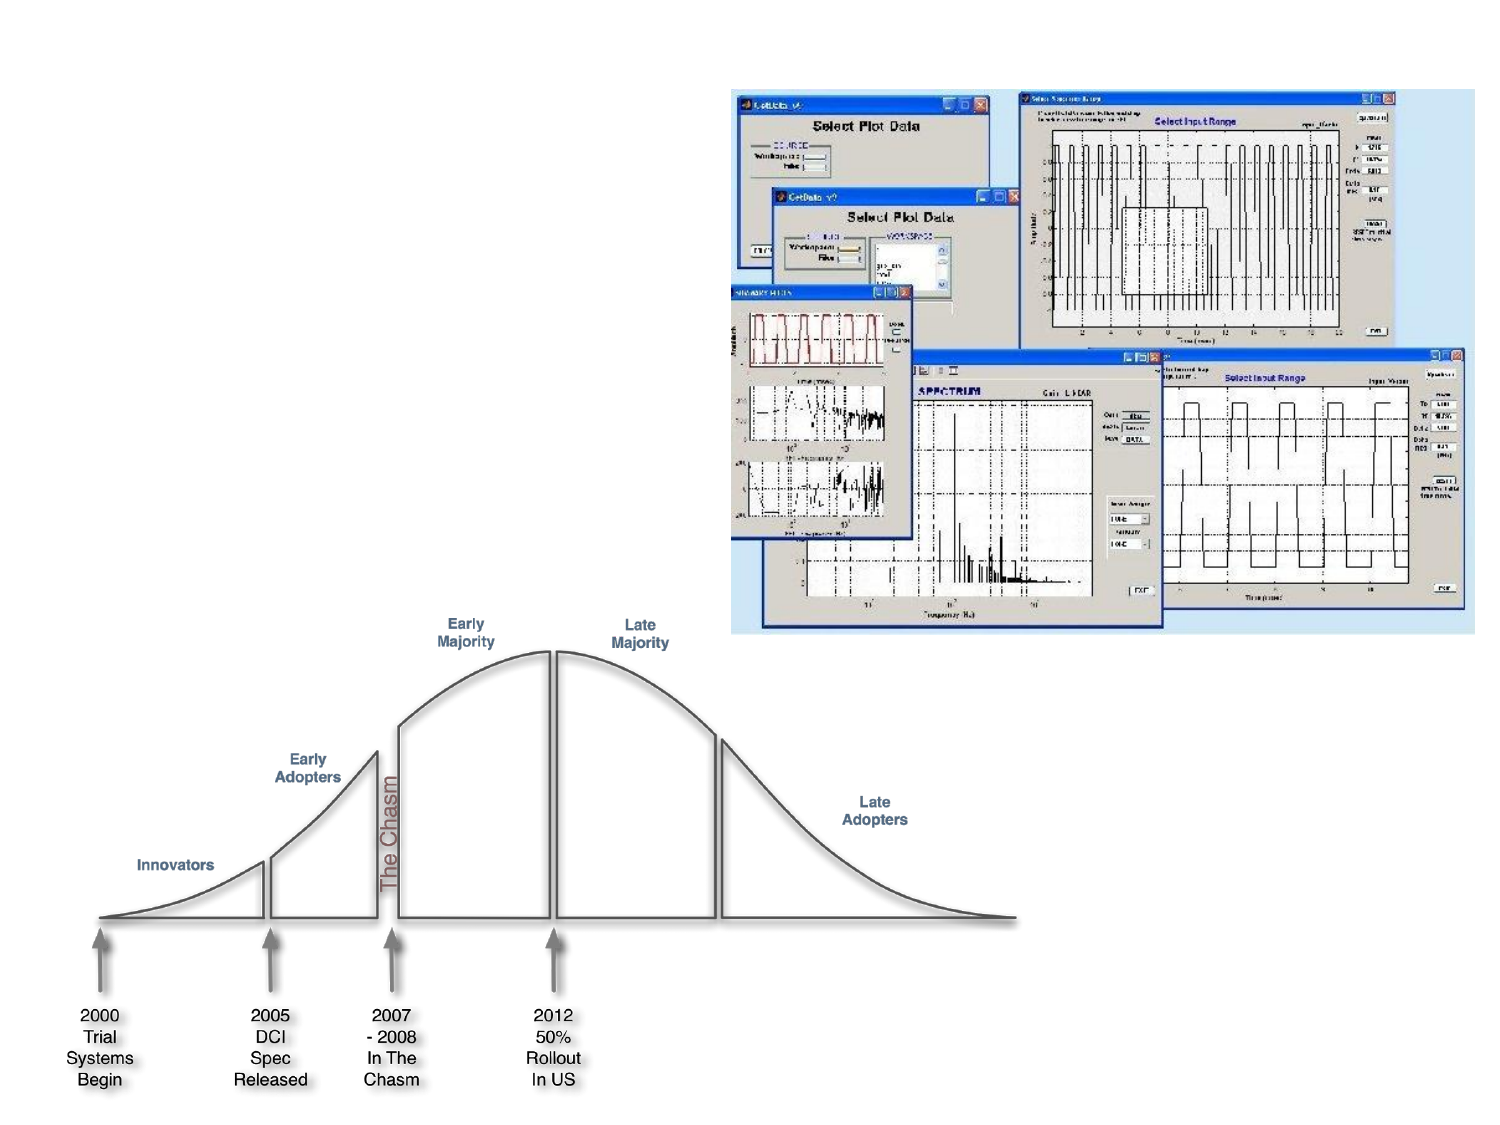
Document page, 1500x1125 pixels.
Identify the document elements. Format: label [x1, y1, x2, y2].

text_box [731, 89, 1475, 635]
text_box [37, 610, 1038, 1109]
